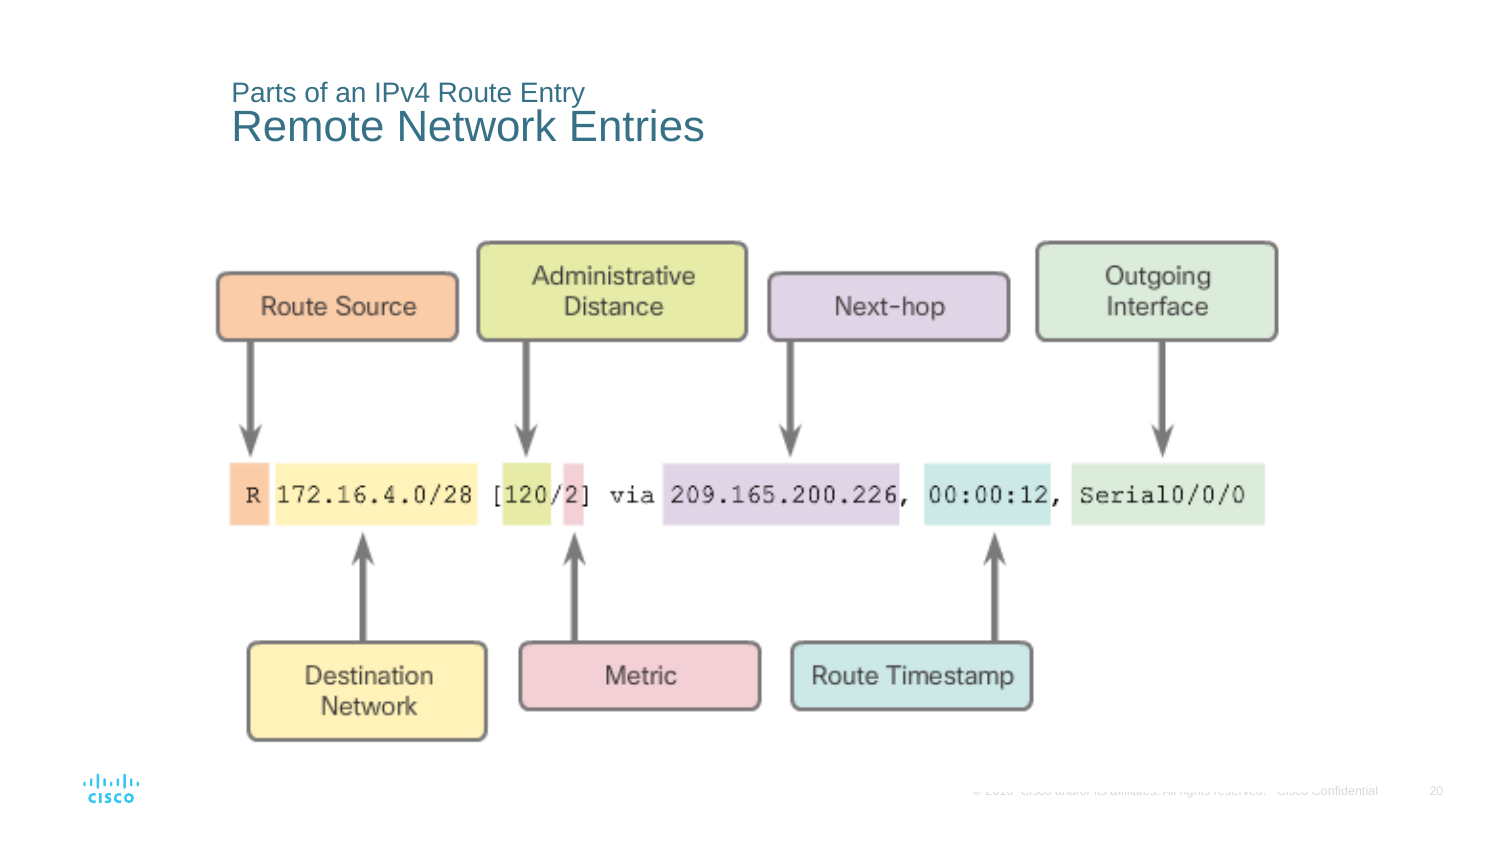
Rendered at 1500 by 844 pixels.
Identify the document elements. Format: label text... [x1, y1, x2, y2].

picture [182, 154, 1321, 793]
title Parts of an IPv4 Route Entry Remote Network Entries [216, 60, 1257, 153]
